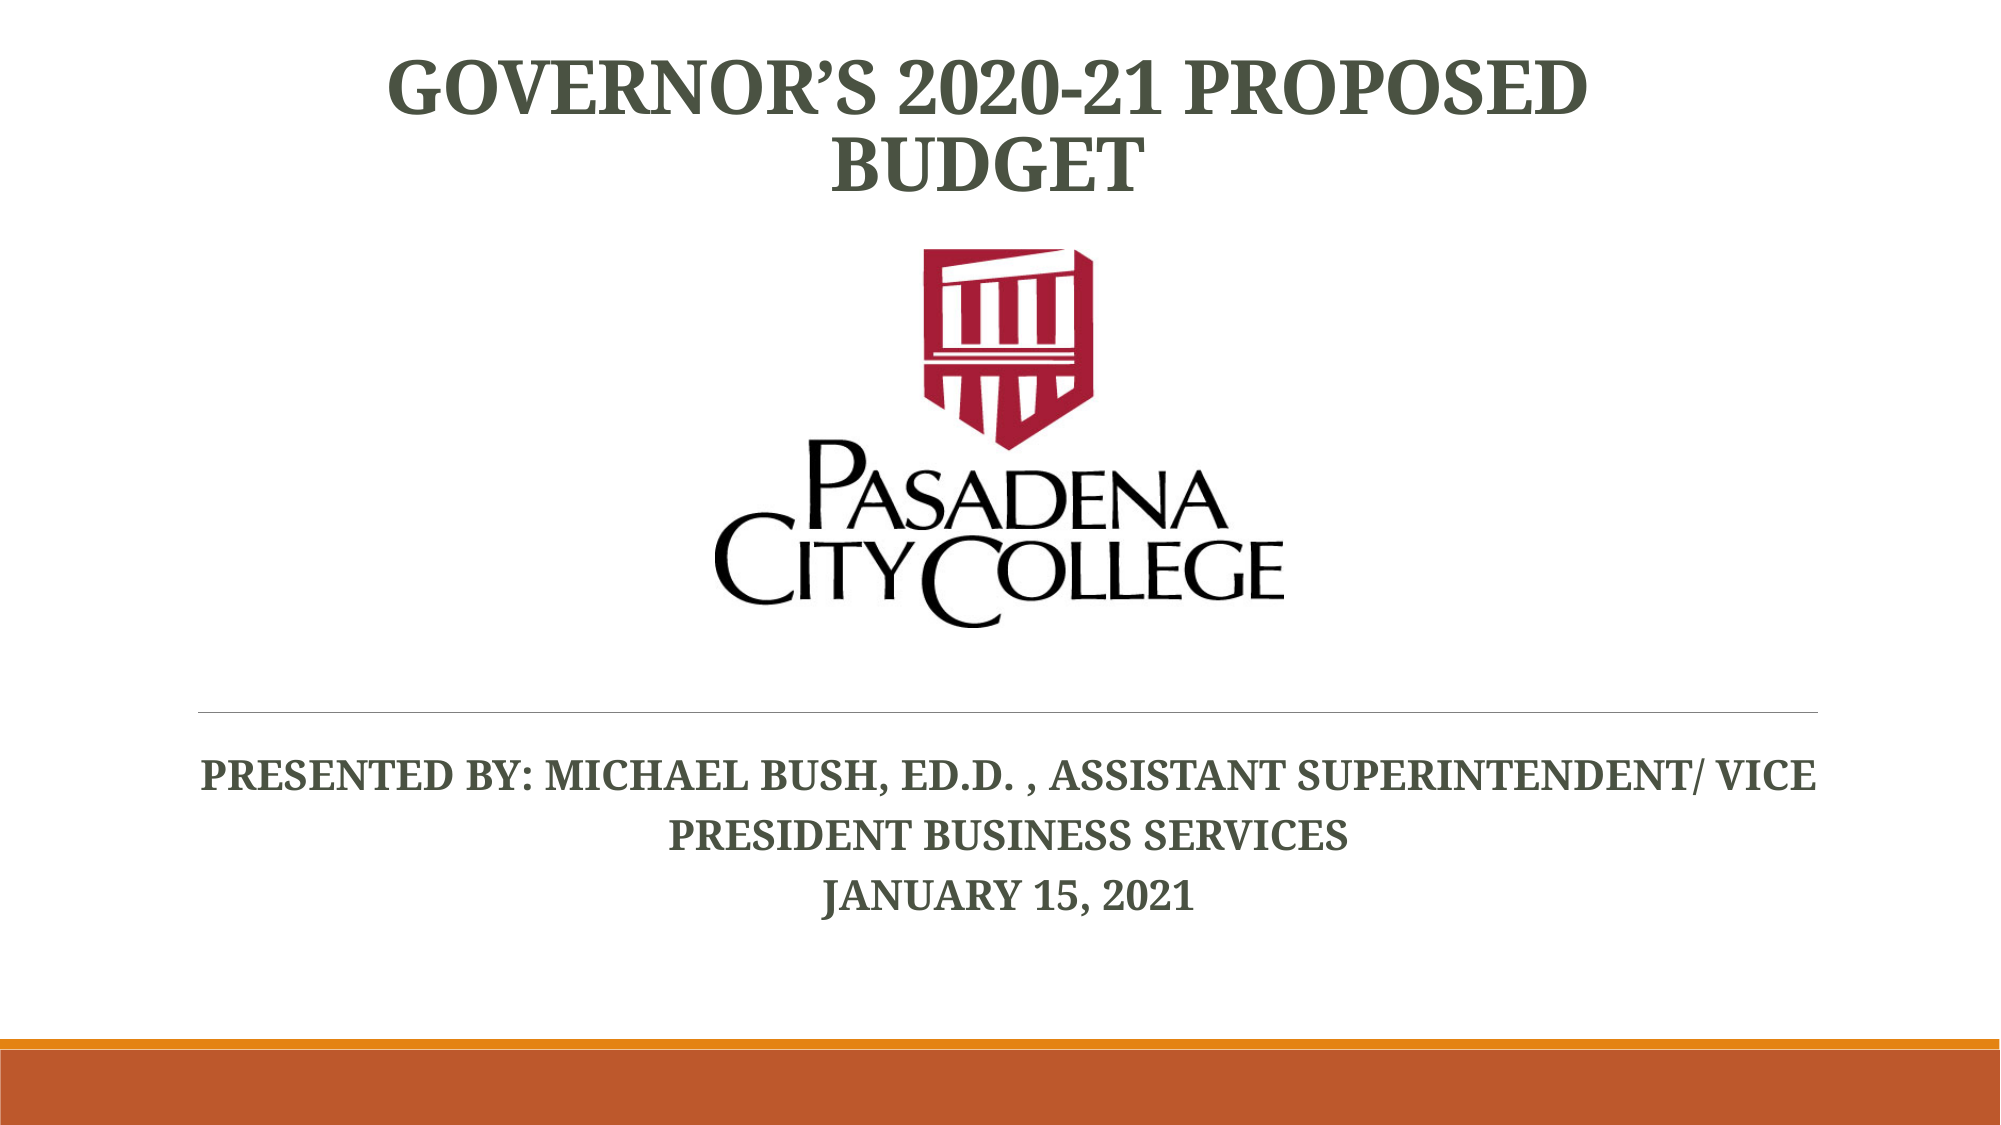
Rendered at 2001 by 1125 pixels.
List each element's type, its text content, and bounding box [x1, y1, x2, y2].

title Governor’s 2020-21 Proposed Budget [348, 46, 1628, 387]
subtitle Presented by: Michael Bush, Ed.D. , Assistant Superintendent/ Vice President Business Services January 15, 2021 [177, 731, 1841, 977]
picture [715, 248, 1285, 629]
